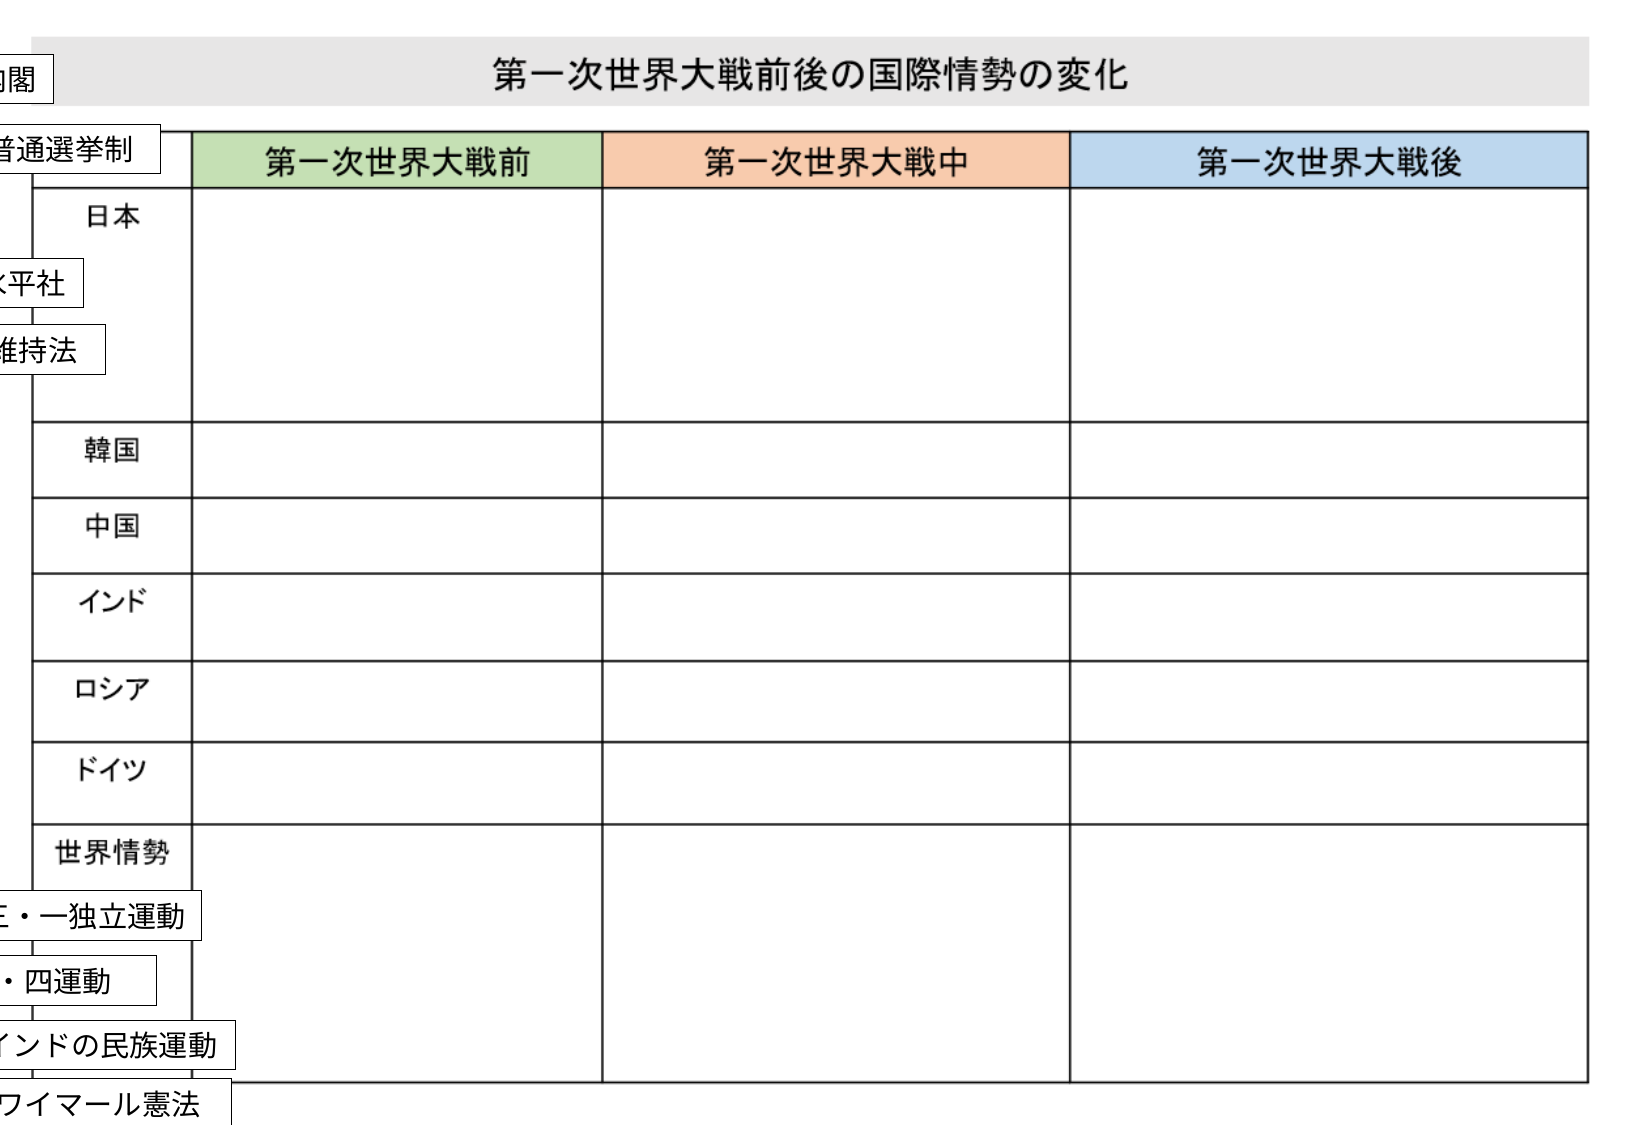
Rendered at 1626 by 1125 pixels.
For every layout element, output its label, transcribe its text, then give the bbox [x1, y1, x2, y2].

text_box 三・一独立運動 [0, 890, 202, 941]
text_box 男子普通選挙制 [0, 124, 161, 174]
text_box ワイマール憲法 [0, 1078, 232, 1125]
picture [0, 0, 1626, 1125]
text_box 政党内閣 [0, 54, 54, 104]
text_box インドの民族運動 [0, 1020, 236, 1070]
text_box 五・四運動 [0, 955, 157, 1006]
text_box 全国水平社 [0, 258, 84, 308]
text_box 治安維持法 [0, 324, 106, 375]
